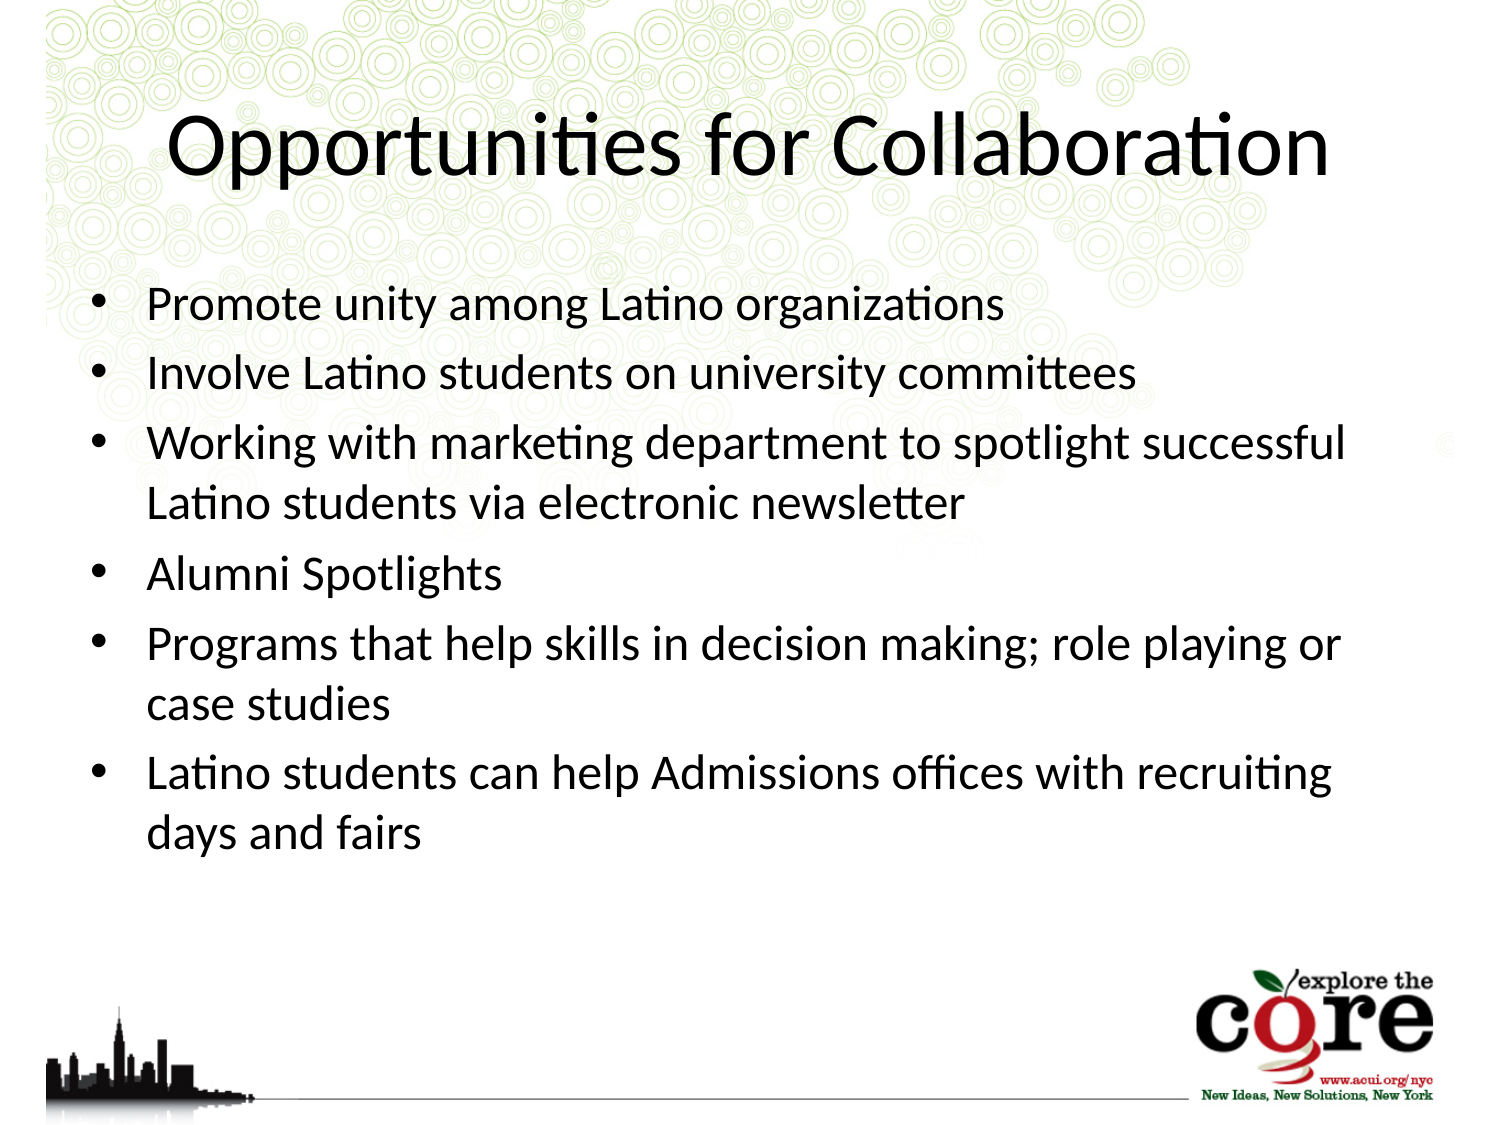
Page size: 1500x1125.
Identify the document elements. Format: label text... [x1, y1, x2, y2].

list Promote unity among Latino organizations Involve Latino students on university committees Working with marketing department to spotlight successful Latino students via electronic newsletter Alumni Spotlights Programs that help skills in decision making; role playing or case studies Latino students can help Admissions offices with recruiting days and fairs [74, 262, 1426, 1006]
picture [46, 0, 1454, 1125]
title Opportunities for Collaboration [74, 44, 1426, 233]
